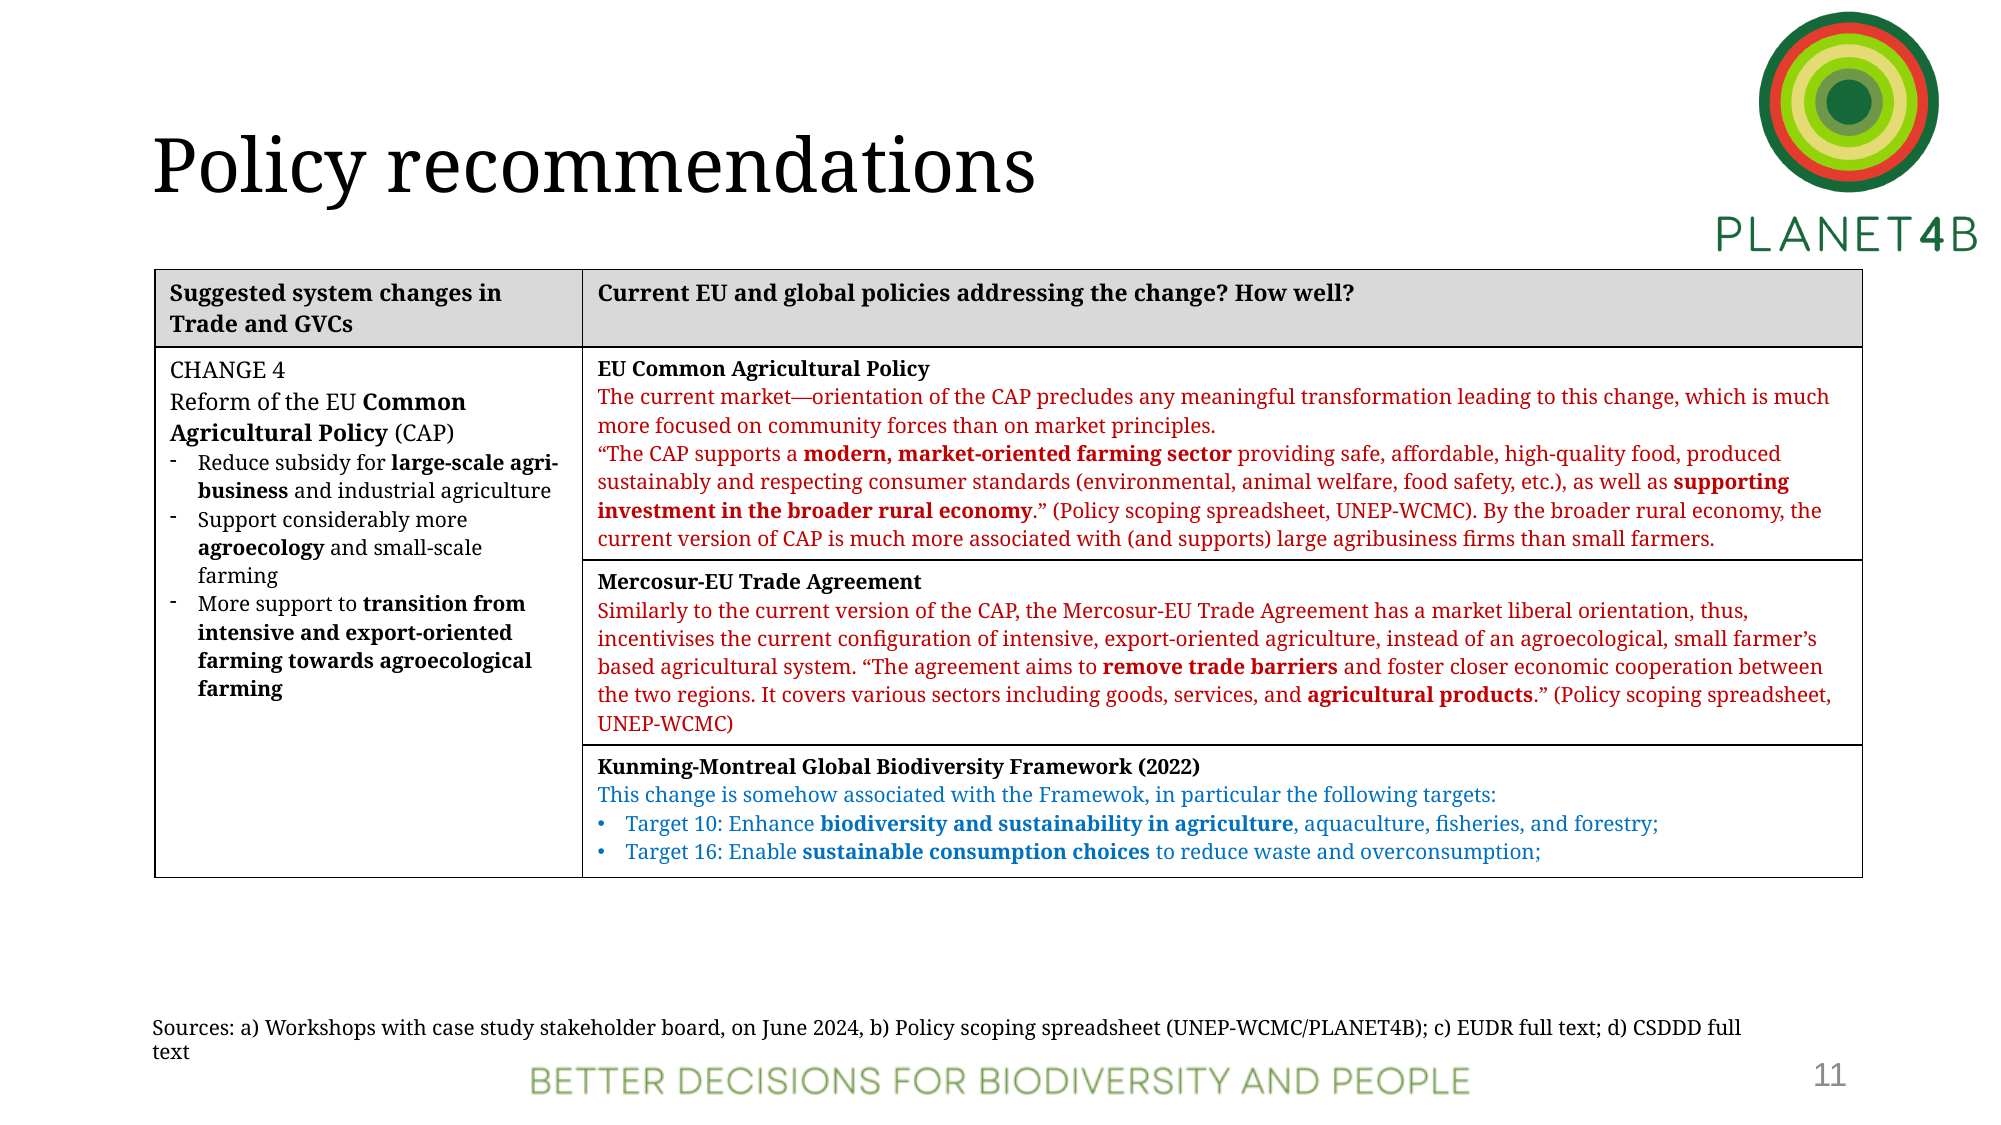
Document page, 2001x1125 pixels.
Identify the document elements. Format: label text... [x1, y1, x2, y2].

picture [1708, 1, 1986, 263]
table_cell Kunming-Montreal Global Biodiversity Framework (2022) This change is somehow associated with the Framewok, in particular the following targets: Target 10: Enhance biodiversity and sustainability in agriculture, aquaculture, fisheries, and forestry; Target 16: Enable sustainable consumption choices to reduce waste and overconsumption; [583, 746, 1862, 877]
text_box Sources: a) Workshops with case study stakeholder board, on June 2024, b) Policy scoping spreadsheet (UNEP-WCMC/PLANET4B); c) EUDR full text; d) CSDDD full text [137, 956, 1783, 1072]
title Policy recommendations [137, 59, 1863, 278]
table_header Suggested system changes in Trade and GVCs [156, 278, 582, 346]
table_cell EU Common Agricultural Policy The current market—orientation of the CAP precludes any meaningful transformation leading to this change, which is much more focused on community forces than on market principles. “The CAP supports a modern, market-oriented farming sector providing safe, affordable, high-quality food, produced sustainably and respecting consumer standards (environmental, animal welfare, food safety, etc.), as well as supporting investment in the broader rural economy.” (Policy scoping spreadsheet, UNEP-WCMC). By the broader rural economy, the current version of CAP is much more associated with (and supports) large agribusiness firms than small farmers. [583, 348, 1862, 559]
table_cell CHANGE 4 Reform of the EU Common Agricultural Policy (CAP) Reduce subsidy for large-scale agri-business and industrial agriculture Support considerably more agroecology and small-scale farming More support to transition from intensive and export-oriented farming towards agroecological farming [156, 348, 582, 877]
table_header Current EU and global policies addressing the change? How well? [583, 278, 1862, 346]
table_cell Mercosur-EU Trade Agreement Similarly to the current version of the CAP, the Mercosur-EU Trade Agreement has a market liberal orientation, thus, incentivises the current configuration of intensive, export-oriented agriculture, instead of an agroecological, small farmer’s based agricultural system. “The agreement aims to remove trade barriers and foster closer economic cooperation between the two regions. It covers various sectors including goods, services, and agricultural products.” (Policy scoping spreadsheet, UNEP-WCMC) [583, 561, 1862, 744]
picture [514, 1072, 1486, 1113]
slide_number 11 [1412, 1042, 1863, 1103]
